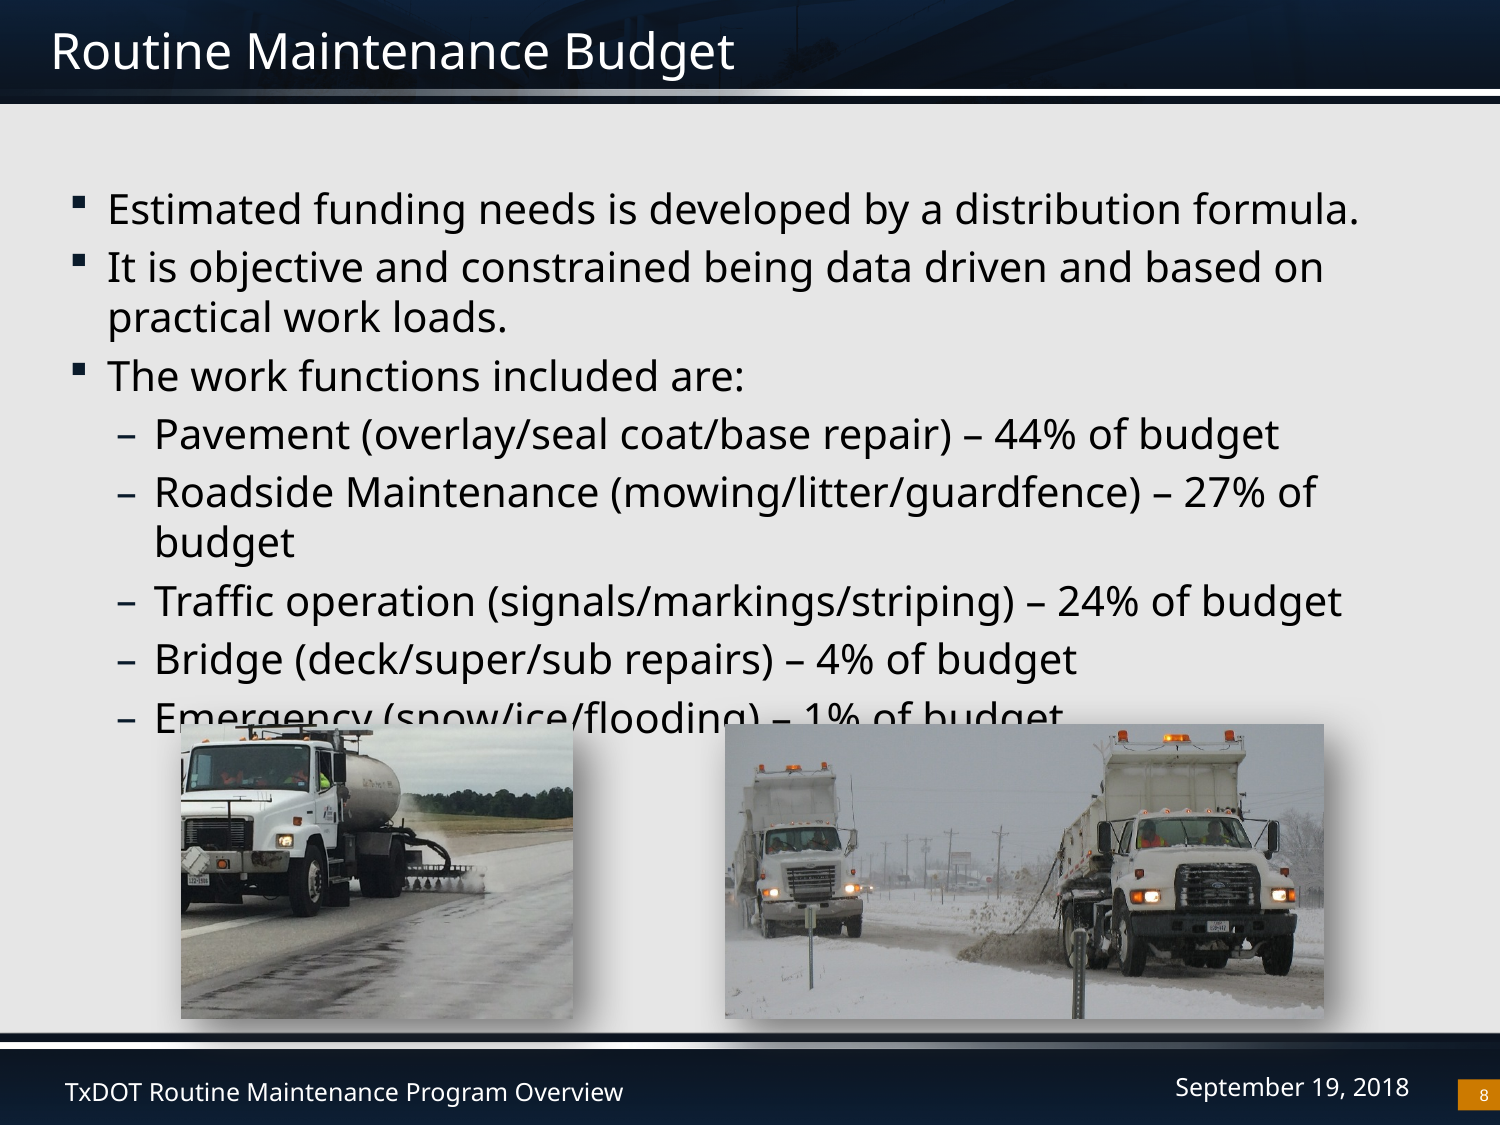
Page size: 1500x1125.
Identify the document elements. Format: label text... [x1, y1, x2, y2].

picture [0, 1032, 1500, 1125]
slide_number 8 [1454, 1079, 1489, 1110]
picture [181, 724, 573, 1019]
text_box Estimated funding needs is developed by a distribution formula. It is objective and constrained being data driven and based on practical work loads. The work functions included are: Pavement (overlay/seal coat/base repair) – 44% of budget Roadside Maintenance (mowing/litter/guardfence) – 27% of budget Traffic operation (signals/markings/striping) – 24% of budget Bridge (deck/super/sub repairs) – 4% of budget Emergency (snow/ice/flooding) – 1% of budget [54, 174, 1446, 1025]
title Routine Maintenance Budget [50, 12, 1421, 89]
picture [724, 724, 1324, 1019]
picture [0, 0, 1500, 104]
